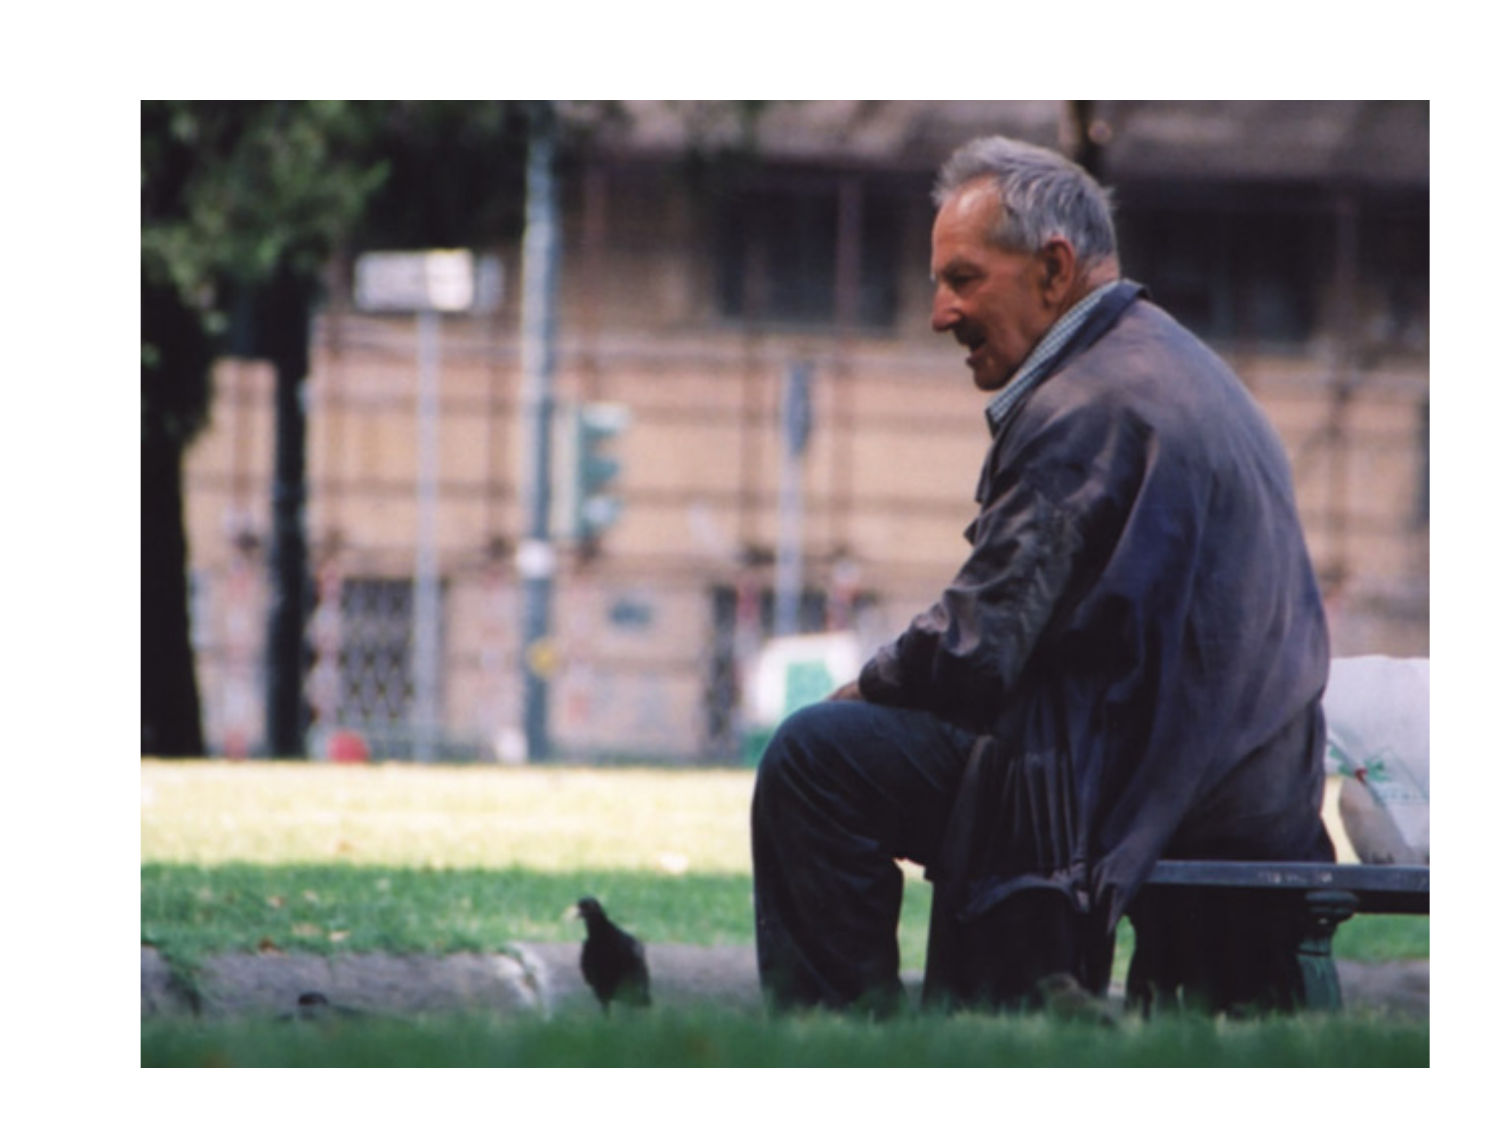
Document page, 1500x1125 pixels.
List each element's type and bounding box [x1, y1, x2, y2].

picture [140, 100, 1430, 1068]
